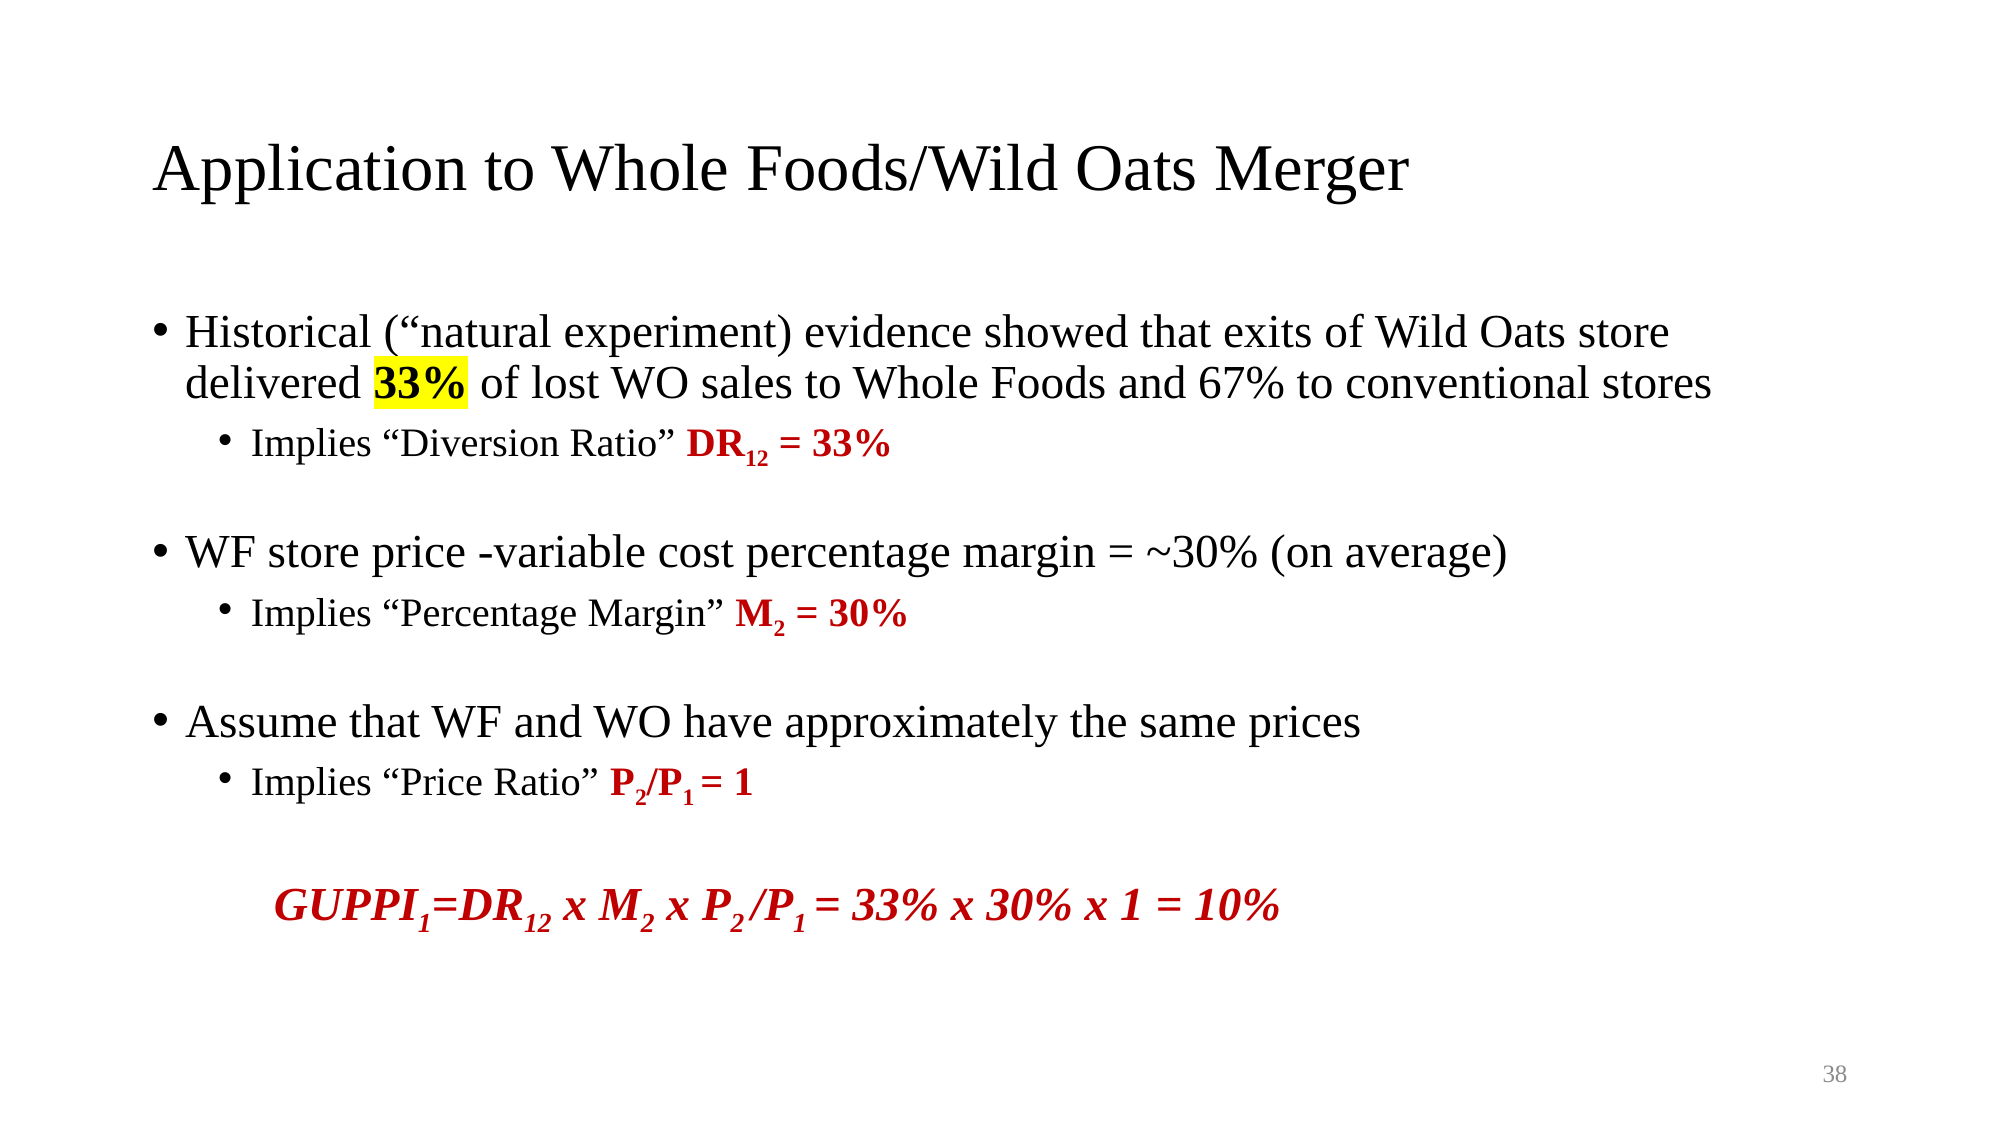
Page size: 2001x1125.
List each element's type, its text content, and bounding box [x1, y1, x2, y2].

list Historical (“natural experiment) evidence showed that exits of Wild Oats store delivered 33% of lost WO sales to Whole Foods and 67% to conventional stores Implies “Diversion Ratio” DR12 = 33% WF store price -variable cost percentage margin = ~30% (on average) Implies “Percentage Margin” M2 = 30% Assume that WF and WO have approximately the same prices Implies “Price Ratio” P2/P1 = 1 GUPPI1=DR12 x M2 x P2 /P1 = 33% x 30% x 1 = 10% [137, 299, 1863, 1014]
title Application to Whole Foods/Wild Oats Merger [137, 59, 1863, 278]
slide_number 38 [1412, 1042, 1863, 1103]
